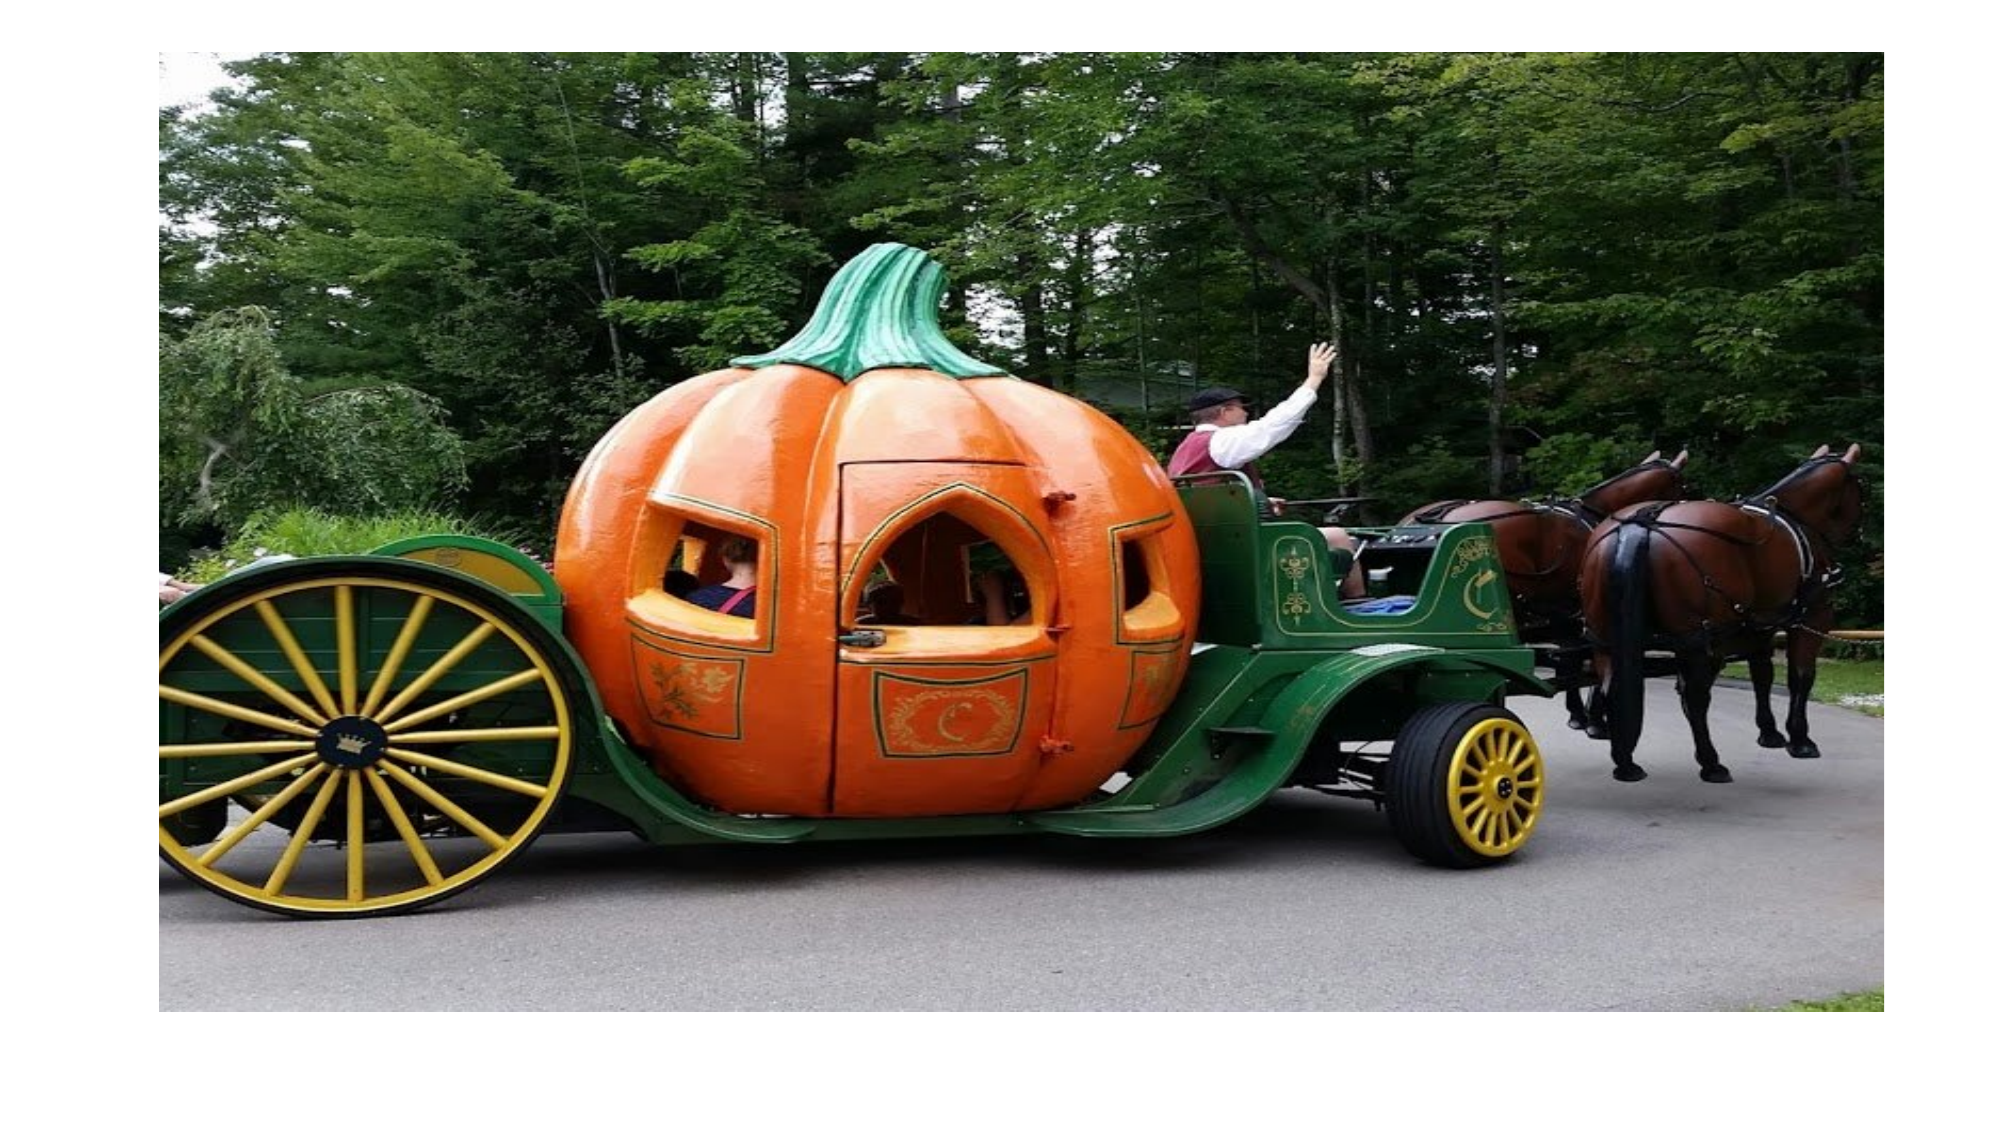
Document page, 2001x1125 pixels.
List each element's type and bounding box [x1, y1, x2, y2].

picture [159, 52, 1885, 1012]
